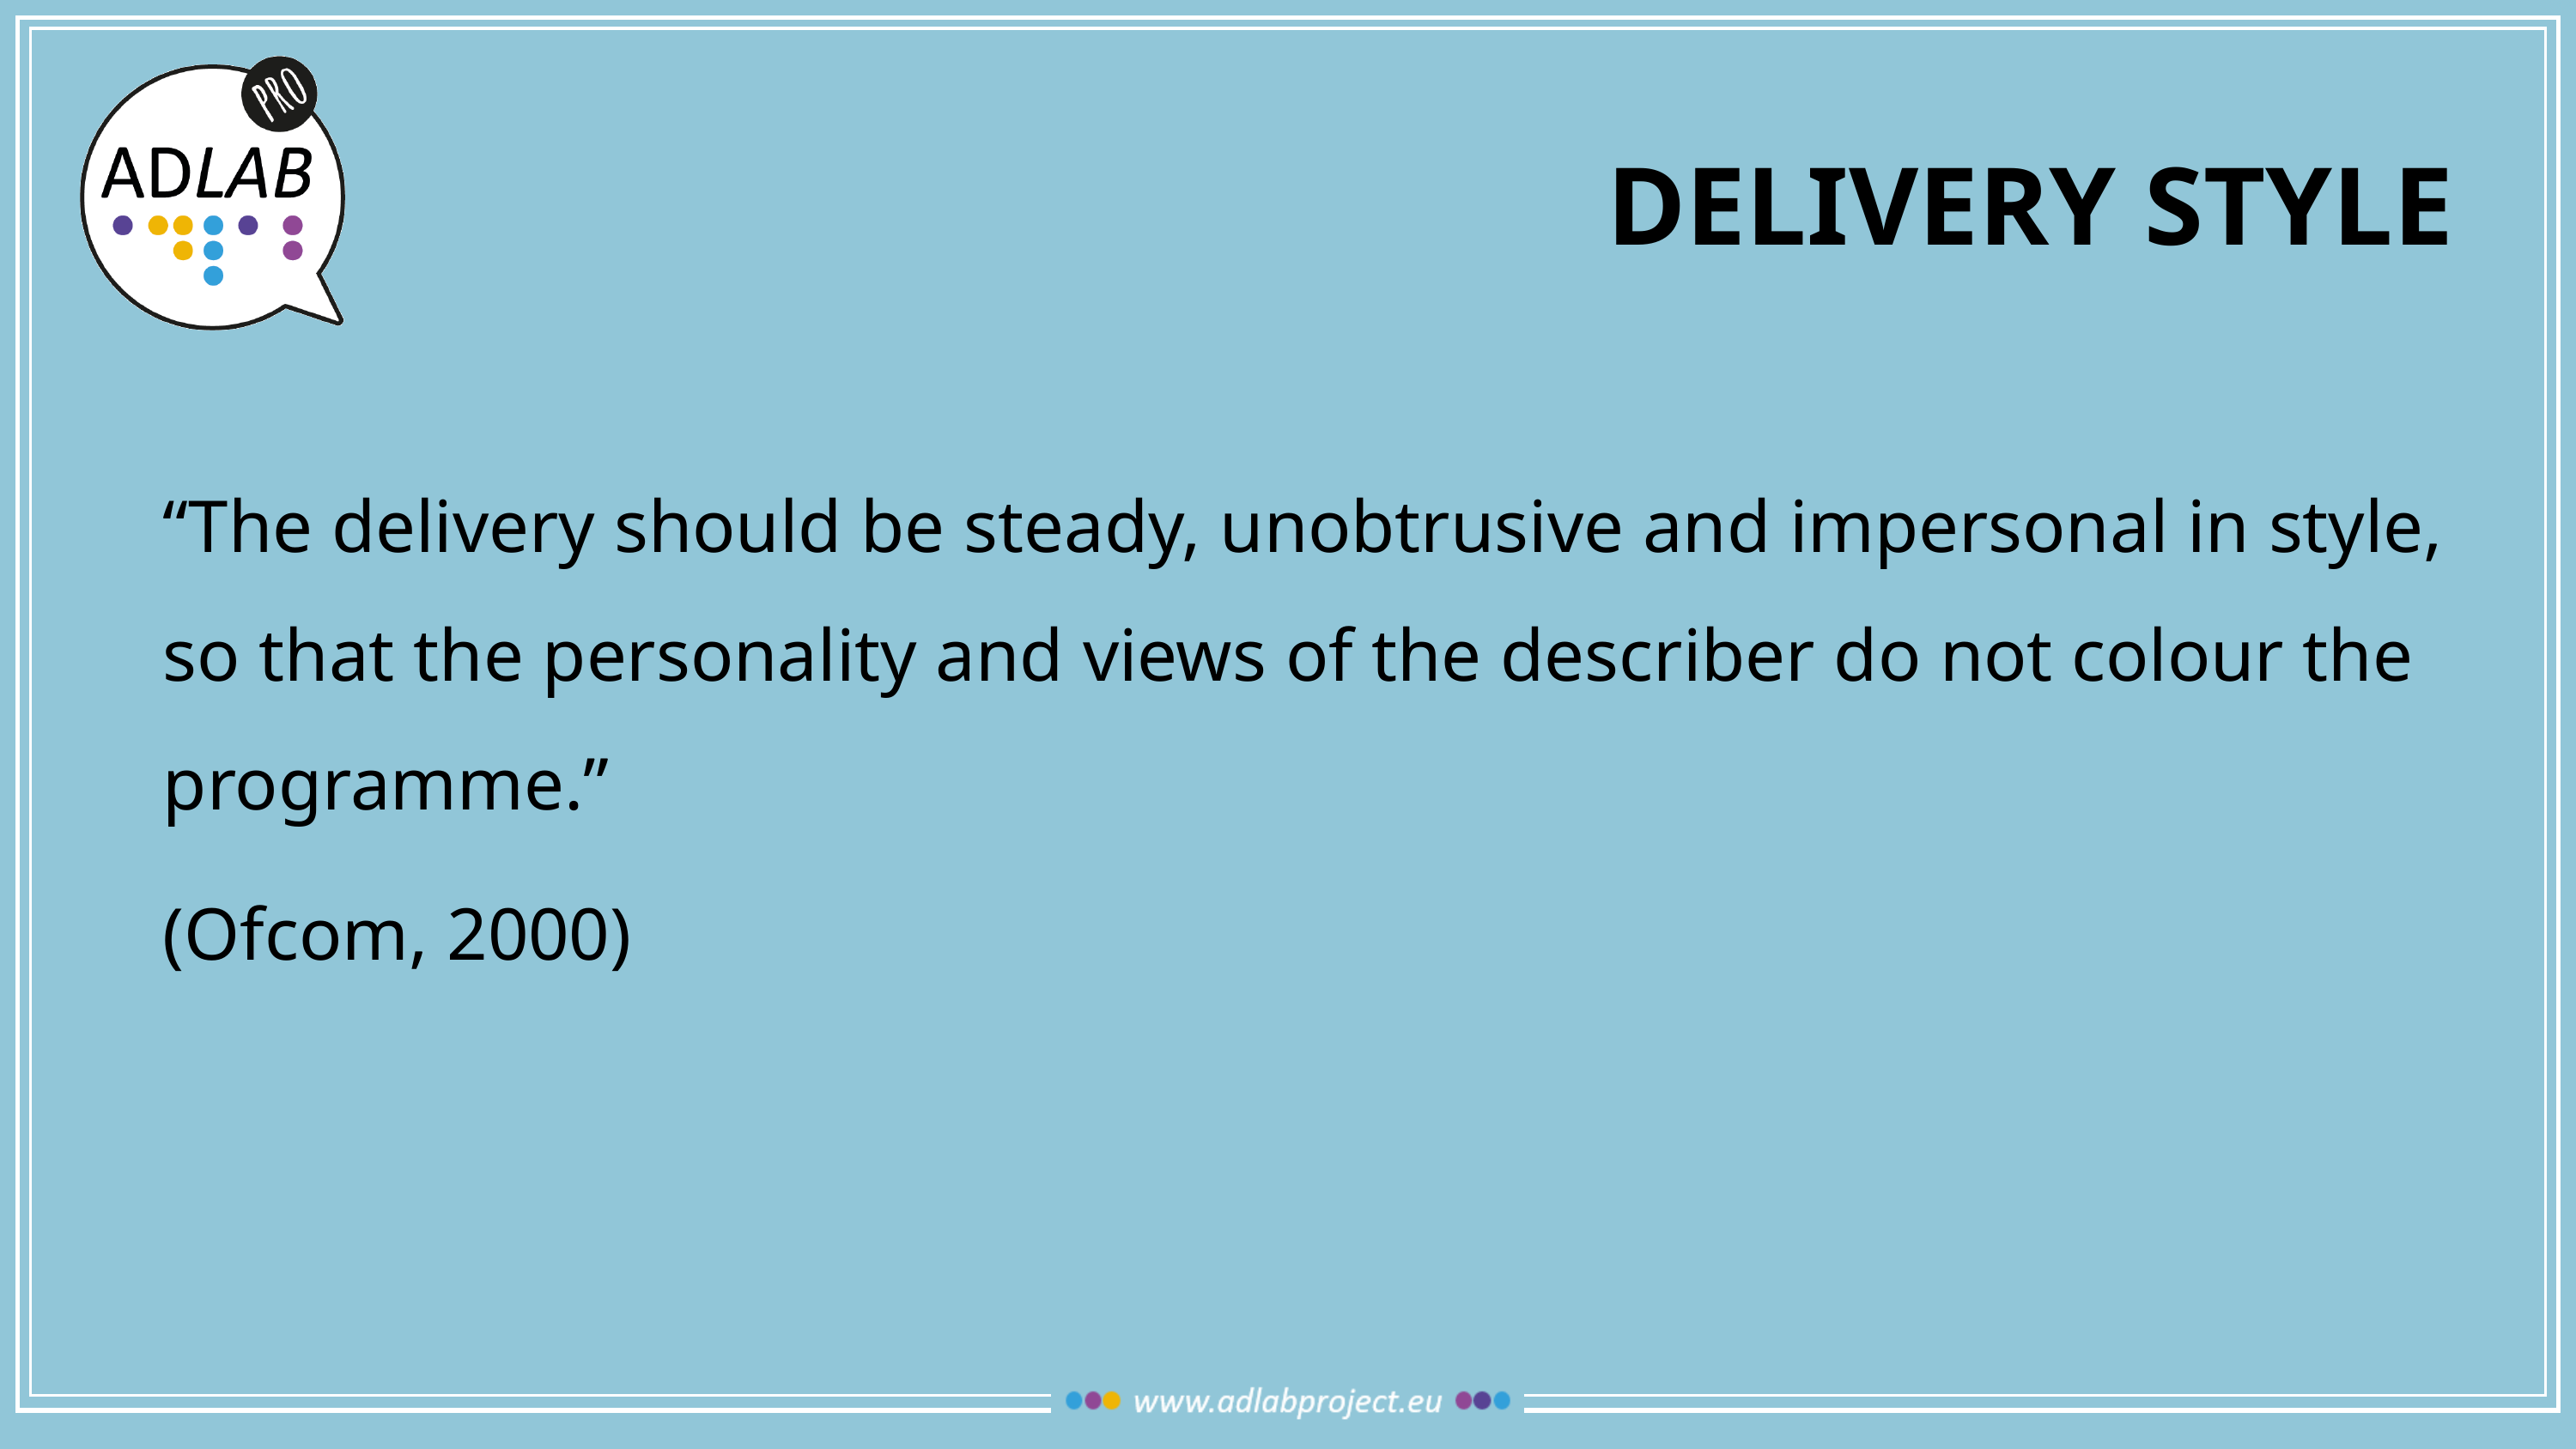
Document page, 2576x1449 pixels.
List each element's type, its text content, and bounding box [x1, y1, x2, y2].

picture [72, 49, 353, 330]
picture [1051, 1378, 1524, 1429]
title DELIVERY STYLE [384, 70, 2467, 351]
list “The delivery should be steady, unobtrusive and impersonal in style, so that the personality and views of the describer do not colour the programme.” (Ofcom, 2000) [150, 431, 2467, 1035]
